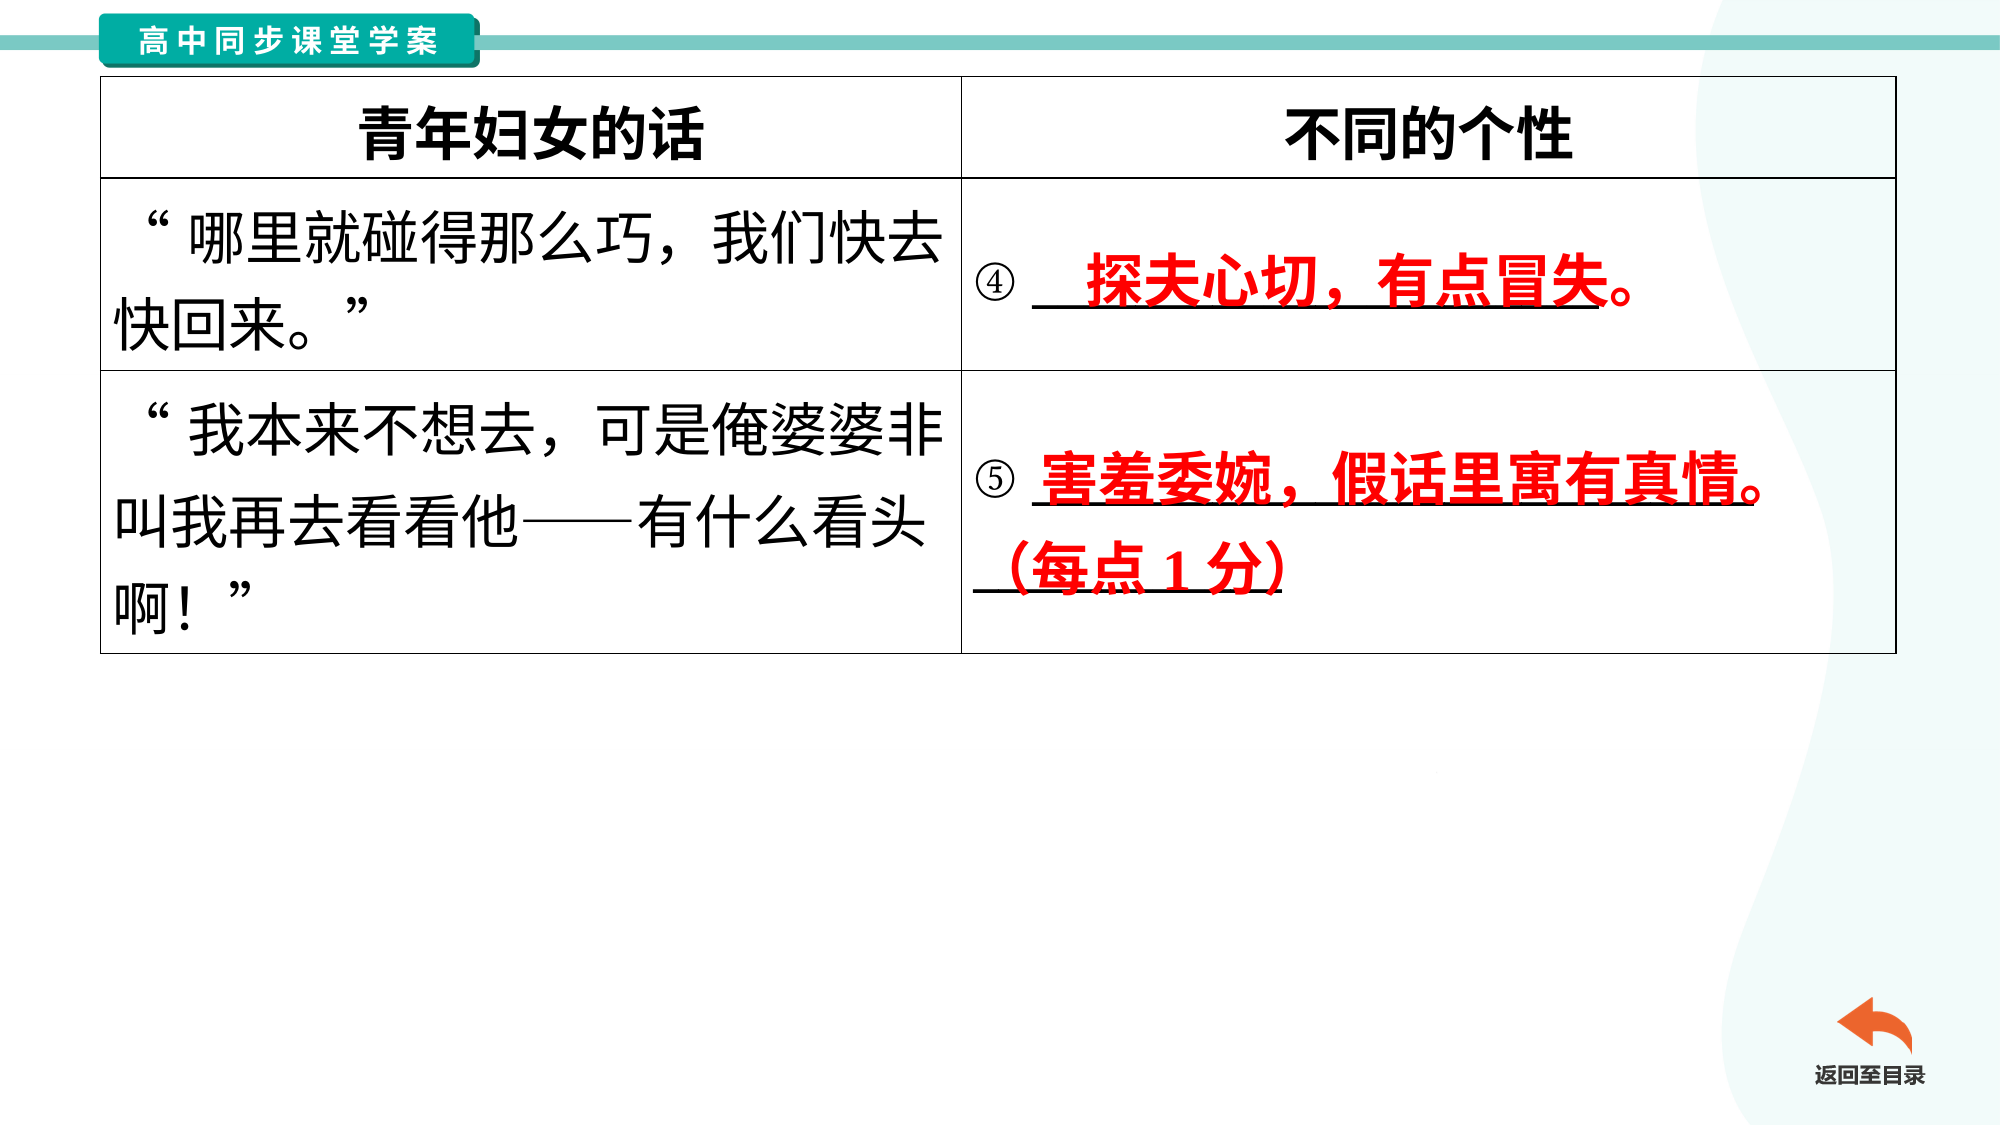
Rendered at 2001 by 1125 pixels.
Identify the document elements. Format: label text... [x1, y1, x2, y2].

table_header 不同的个性 [962, 77, 1895, 177]
table_cell ⑤ ____________________________ ____________ [962, 371, 1895, 653]
text_box 害羞委婉，假话里寓有真情。（每点1分） [973, 420, 1887, 603]
table_header 青年妇女的话 [101, 77, 961, 177]
table_cell “我本来不想去，可是俺婆婆非 叫我再去看看他——有什么看头 啊！” [101, 371, 961, 653]
table_cell “哪里就碰得那么巧，我们快去 快回来。” [101, 179, 961, 370]
text_box 探夫心切，有点冒失。 [1062, 226, 1691, 314]
table_cell ④ ______________________ [962, 179, 1895, 370]
picture [0, 0, 2000, 1125]
